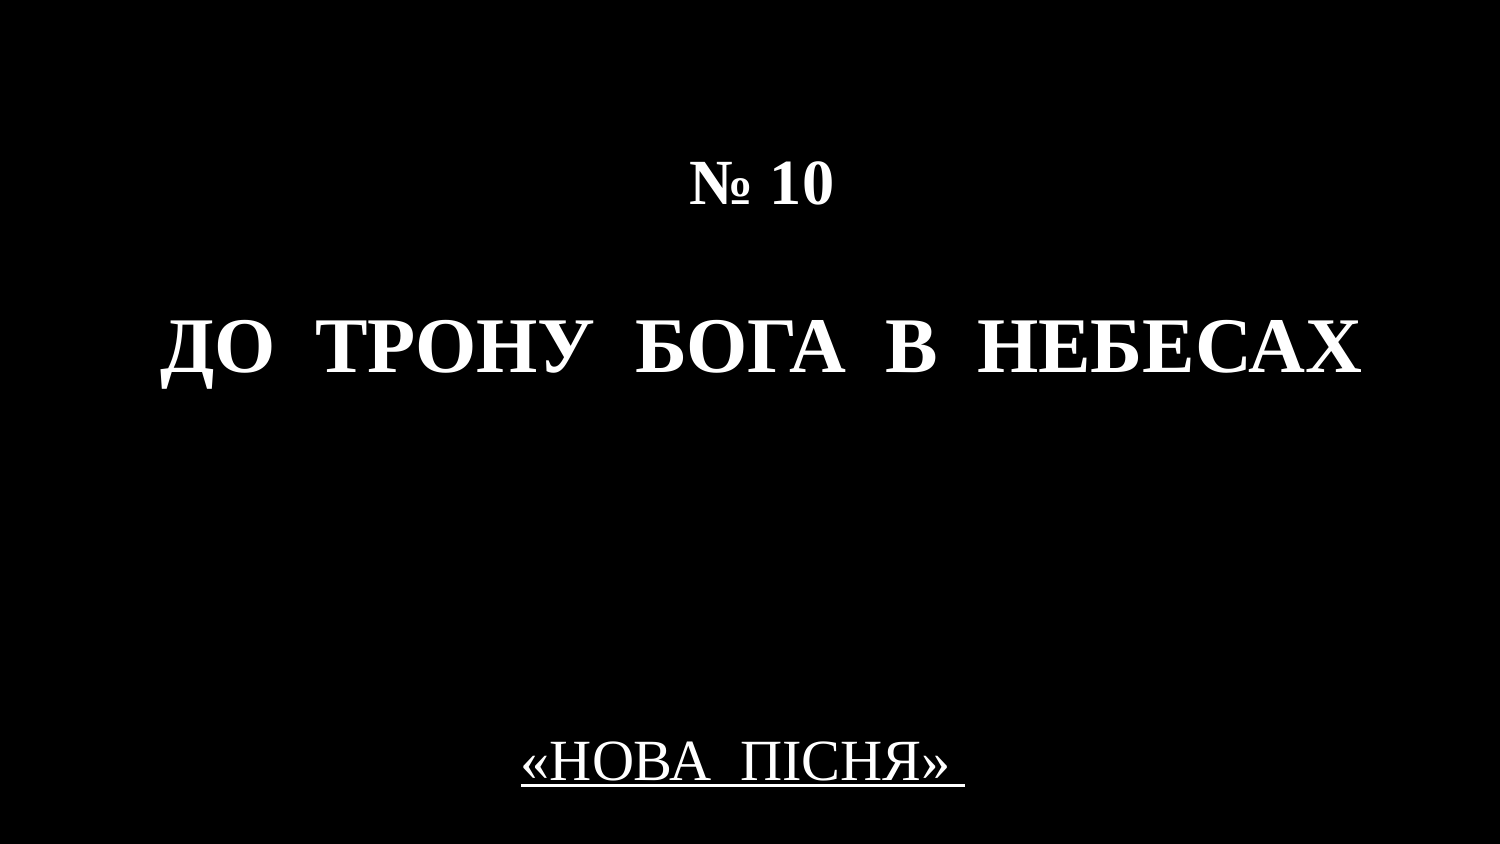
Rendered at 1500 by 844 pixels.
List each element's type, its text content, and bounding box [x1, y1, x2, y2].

subtitle «НОВА ПІСНЯ» [222, 714, 1264, 777]
title № 10 ДО ТРОНУ БОГА В НЕБЕСАХ [70, 131, 1454, 467]
